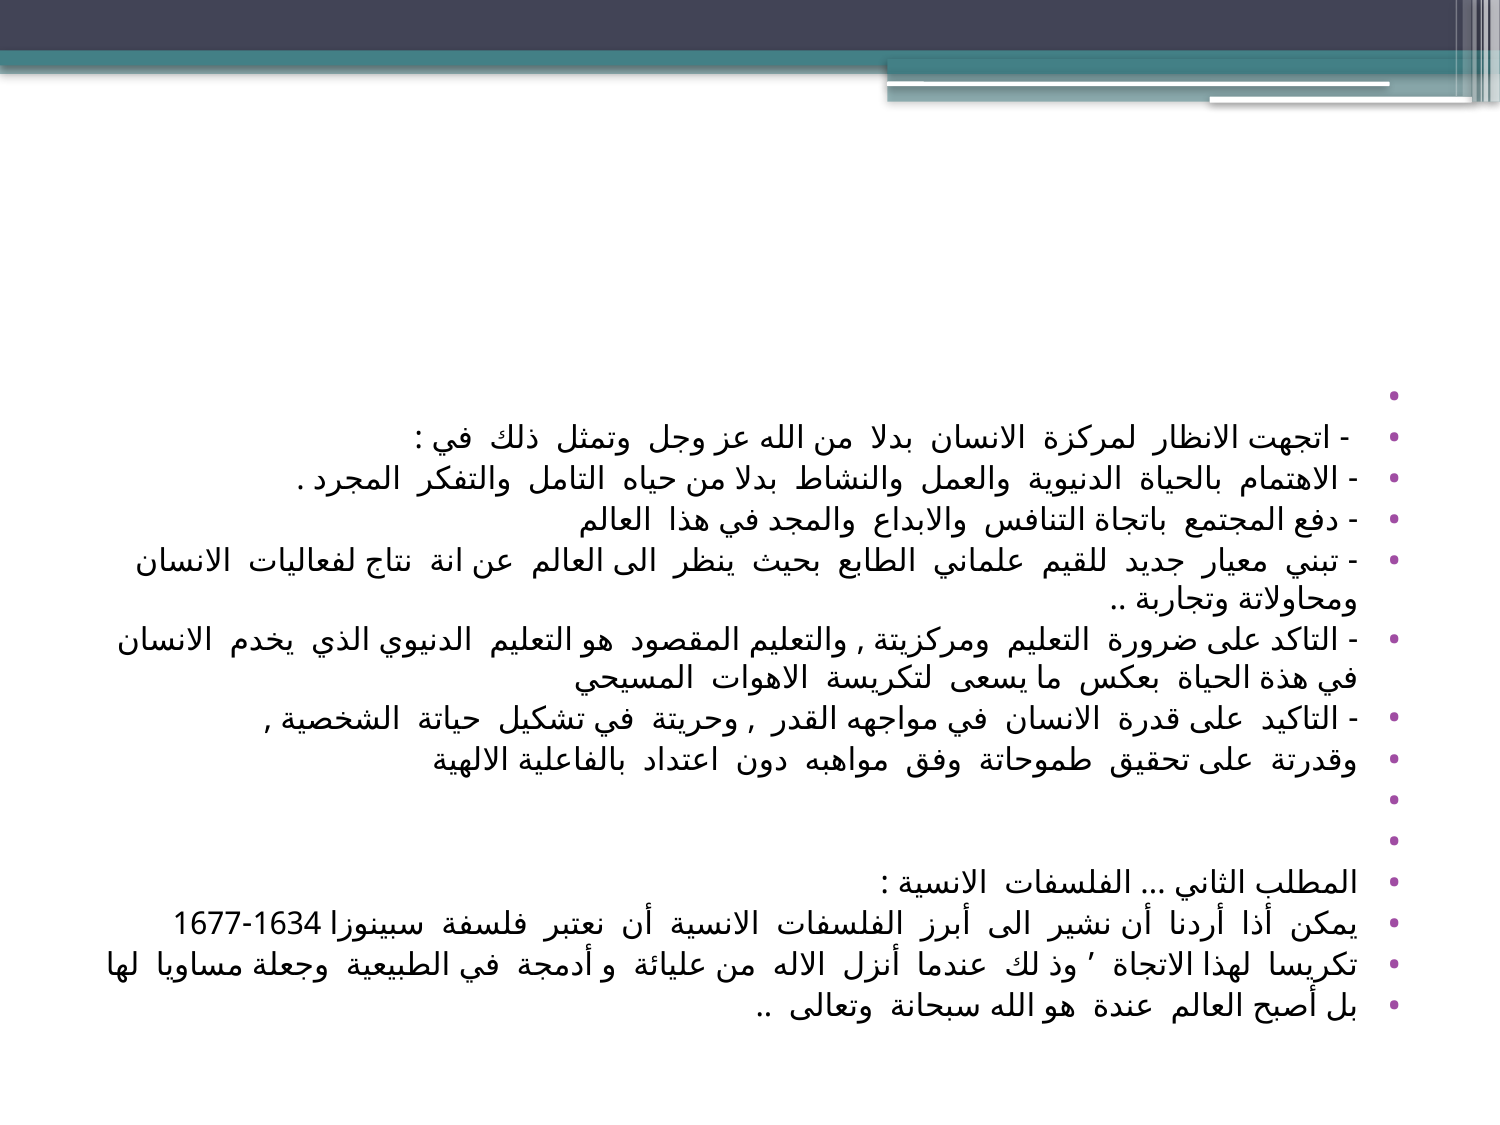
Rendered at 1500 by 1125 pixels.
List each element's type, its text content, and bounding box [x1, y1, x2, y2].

list - اتجهت الانظار لمركزة الانسان بدلا من الله عز وجل وتمثل ذلك في : - الاهتمام بالحياة الدنيوية والعمل والنشاط بدلا من حياه التامل والتفكر المجرد . - دفع المجتمع باتجاة التنافس والابداع والمجد في هذا العالم - تبني معيار جديد للقيم علماني الطابع بحيث ينظر الى العالم عن انة نتاج لفعاليات الانسان ومحاولاتة وتجاربة .. - التاكد على ضرورة التعليم ومركزيتة , والتعليم المقصود هو التعليم الدنيوي الذي يخدم الانسان في هذة الحياة بعكس ما يسعى لتكريسة الاهوات المسيحي - التاكيد على قدرة الانسان في مواجهه القدر , وحريتة في تشكيل حياتة الشخصية , وقدرتة على تحقيق طموحاتة وفق مواهبه دون اعتداد بالفاعلية الالهية المطلب الثاني ... الفلسفات الانسية : يمكن أذا أردنا أن نشير الى أبرز الفلسفات الانسية أن نعتبر فلسفة سبينوزا 1634-1677 تكريسا لهذا الاتجاة ’ وذ لك عندما أنزل الاله من عليائة و أدمجة في الطبيعية وجعلة مساويا لها بل أصبح العالم عندة هو الله سبحانة وتعالى .. [75, 368, 1425, 1079]
